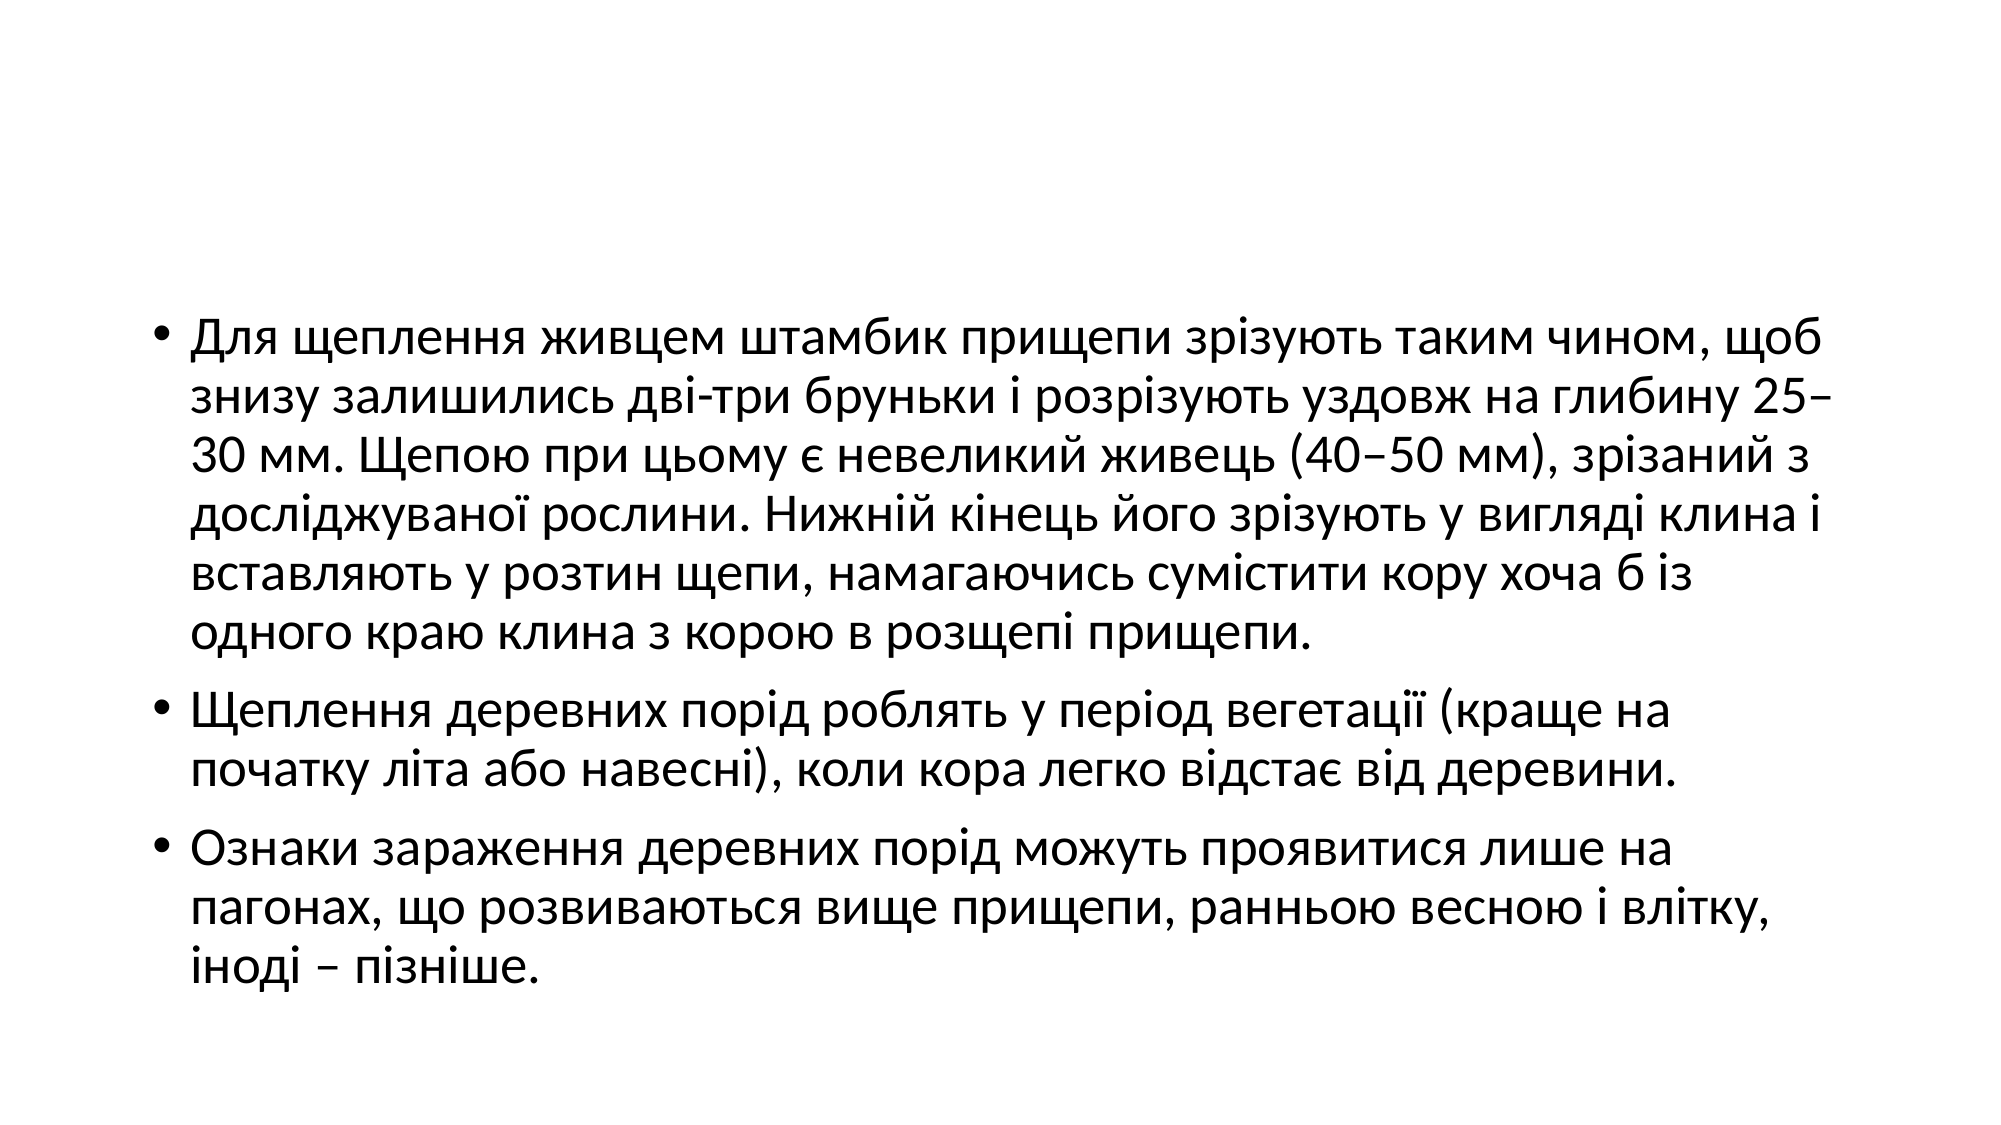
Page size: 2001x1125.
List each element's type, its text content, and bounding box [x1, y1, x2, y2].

list Для щеплення живцем штамбик прищепи зрізують таким чином, щоб знизу залишились дві-три бруньки і розрізують уздовж на глибину 25–30 мм. Щепою при цьому є невеликий живець (40–50 мм), зрізаний з досліджуваної рослини. Нижній кінець його зрізують у вигляді клина і вставляють у розтин щепи, намагаючись сумістити кору хоча б із одного краю клина з корою в розщепі прищепи. Щеплення деревних порід роблять у період вегетації (краще на початку літа або навесні), коли кора легко відстає від деревини. Ознаки зараження деревних порід можуть проявитися лише на пагонах, що розвиваються вище прищепи, ранньою весною і влітку, іноді – пізніше. [137, 299, 1863, 1014]
